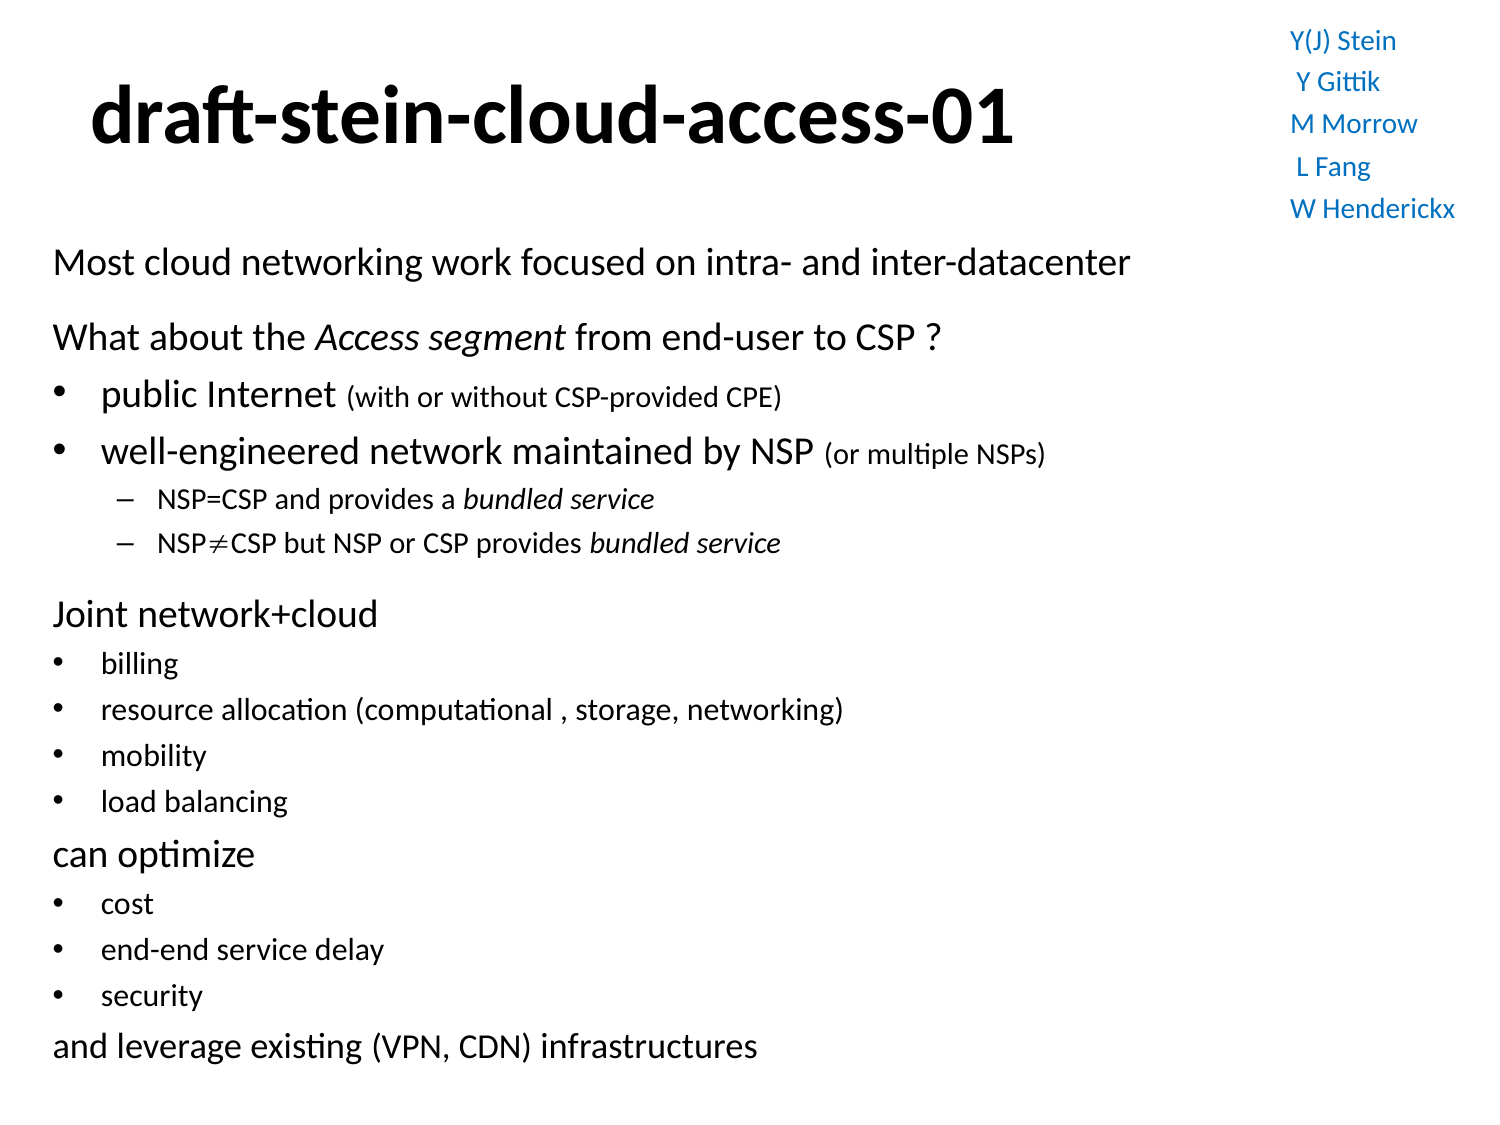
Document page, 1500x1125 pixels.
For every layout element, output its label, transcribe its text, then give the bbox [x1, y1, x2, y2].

list Most cloud networking work focused on intra- and inter-datacenter What about the Access segment from end-user to CSP ? public Internet (with or without CSP-provided CPE) well-engineered network maintained by NSP (or multiple NSPs) NSP=CSP and provides a bundled service NSPCSP but NSP or CSP provides bundled service Joint network+cloud billing resource allocation (computational , storage, networking) mobility load balancing can optimize cost end-end service delay security and leverage existing (VPN, CDN) infrastructures [37, 218, 1463, 1075]
text_box Y(J) Stein Y Gittik M Morrow L Fang W Henderickx [1274, 6, 1494, 244]
title draft-stein-cloud-access-01 [75, 45, 1274, 175]
